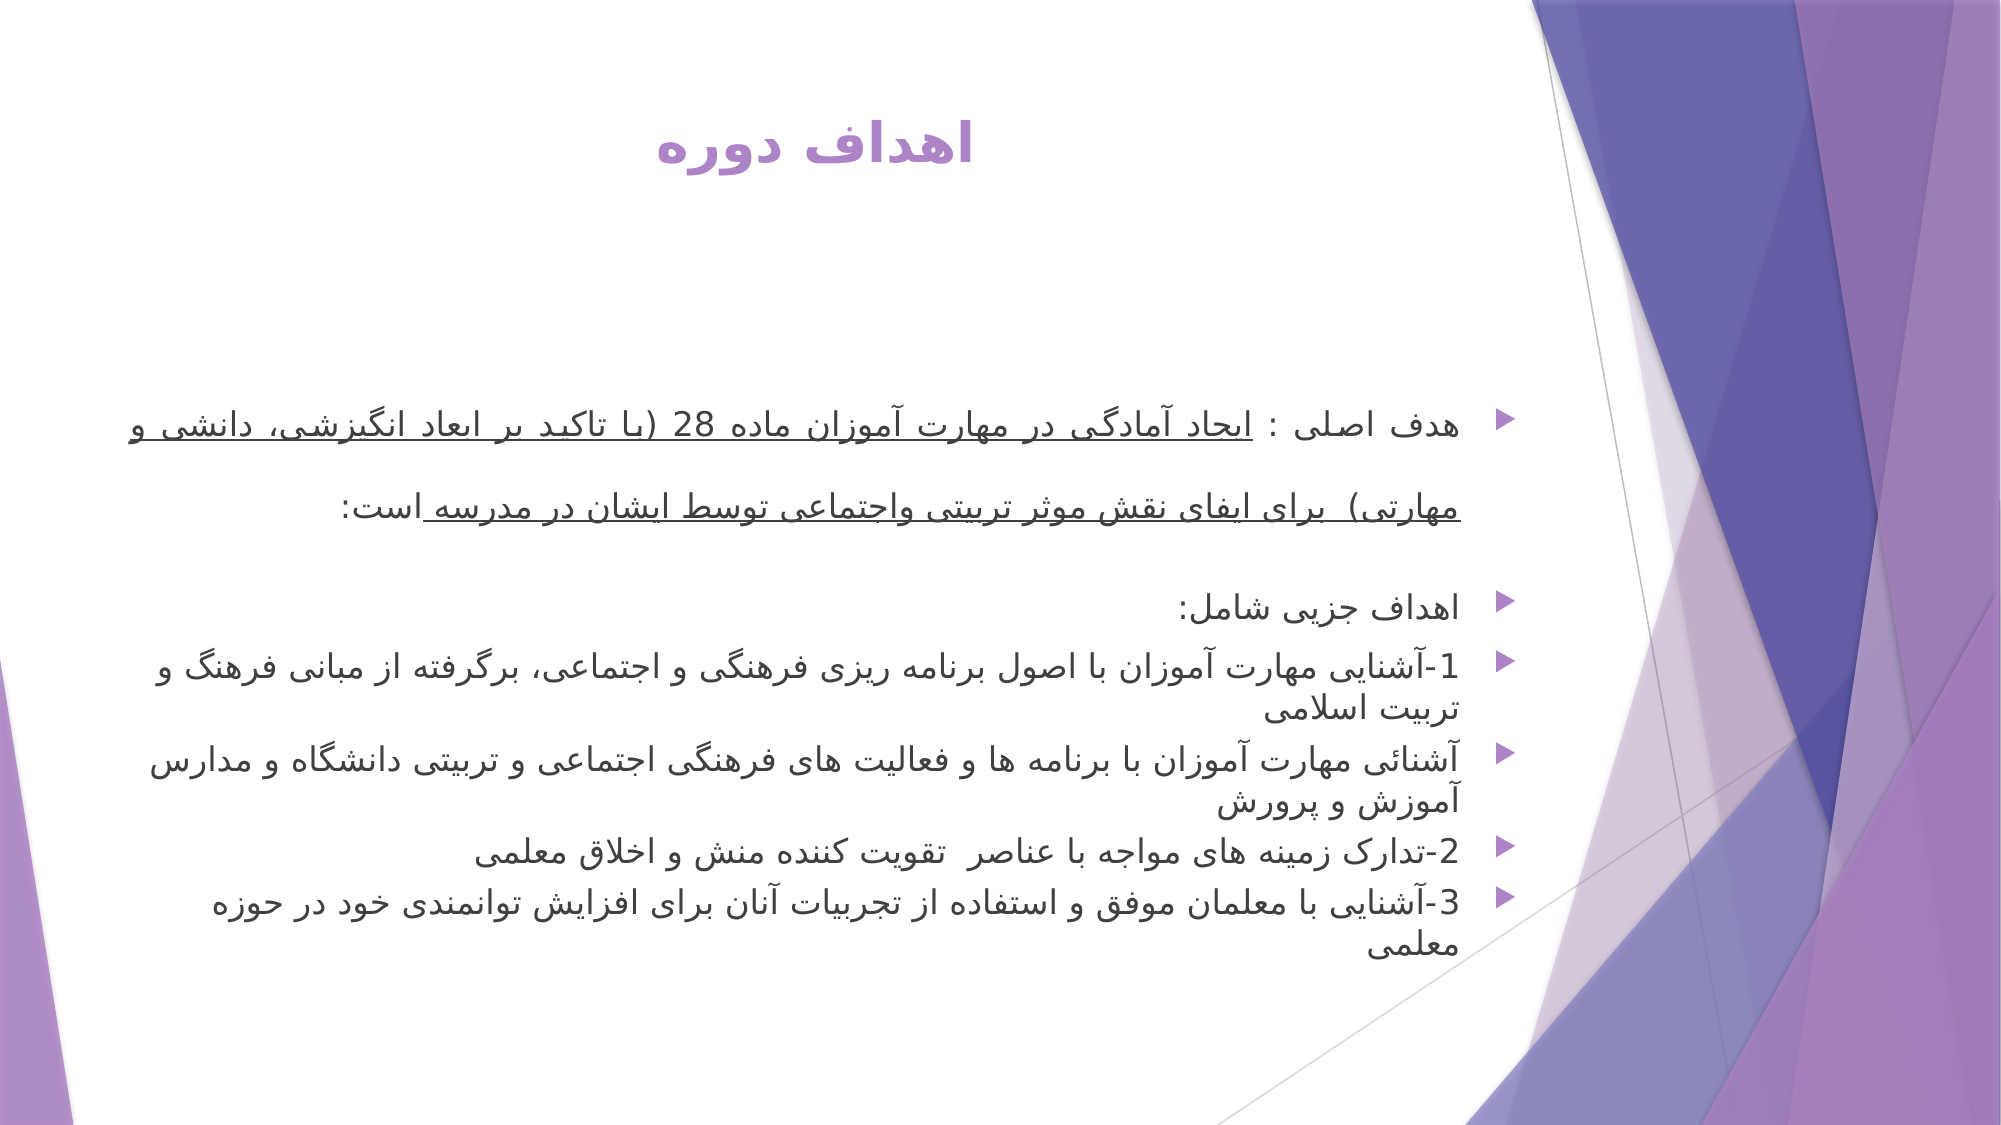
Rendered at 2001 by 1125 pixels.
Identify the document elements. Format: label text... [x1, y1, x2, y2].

list هدف اصلی : ایجاد آمادگی در مهارت آموزان ماده 28 (با تاکید بر ابعاد انگیزشی، دانشی و مهارتی) برای ایفای نقش موثر تربیتی واجتماعی توسط ایشان در مدرسه است: اهداف جزیی شامل: 1-آشنایی مهارت آموزان با اصول برنامه ریزی فرهنگی و اجتماعی، برگرفته از مبانی فرهنگ و تربیت اسلامی آشنائی مهارت آموزان با برنامه ها و فعالیت های فرهنگی اجتماعی و تربیتی دانشگاه و مدارس آموزش و پرورش 2-تدارک زمینه های مواجه با عناصر تقویت کننده منش و اخلاق معلمی 3-آشنایی با معلمان موفق و استفاده از تجربیات آنان برای افزایش توانمندی خود در حوزه معلمی [111, 354, 1522, 992]
title اهداف دوره [111, 99, 1522, 317]
